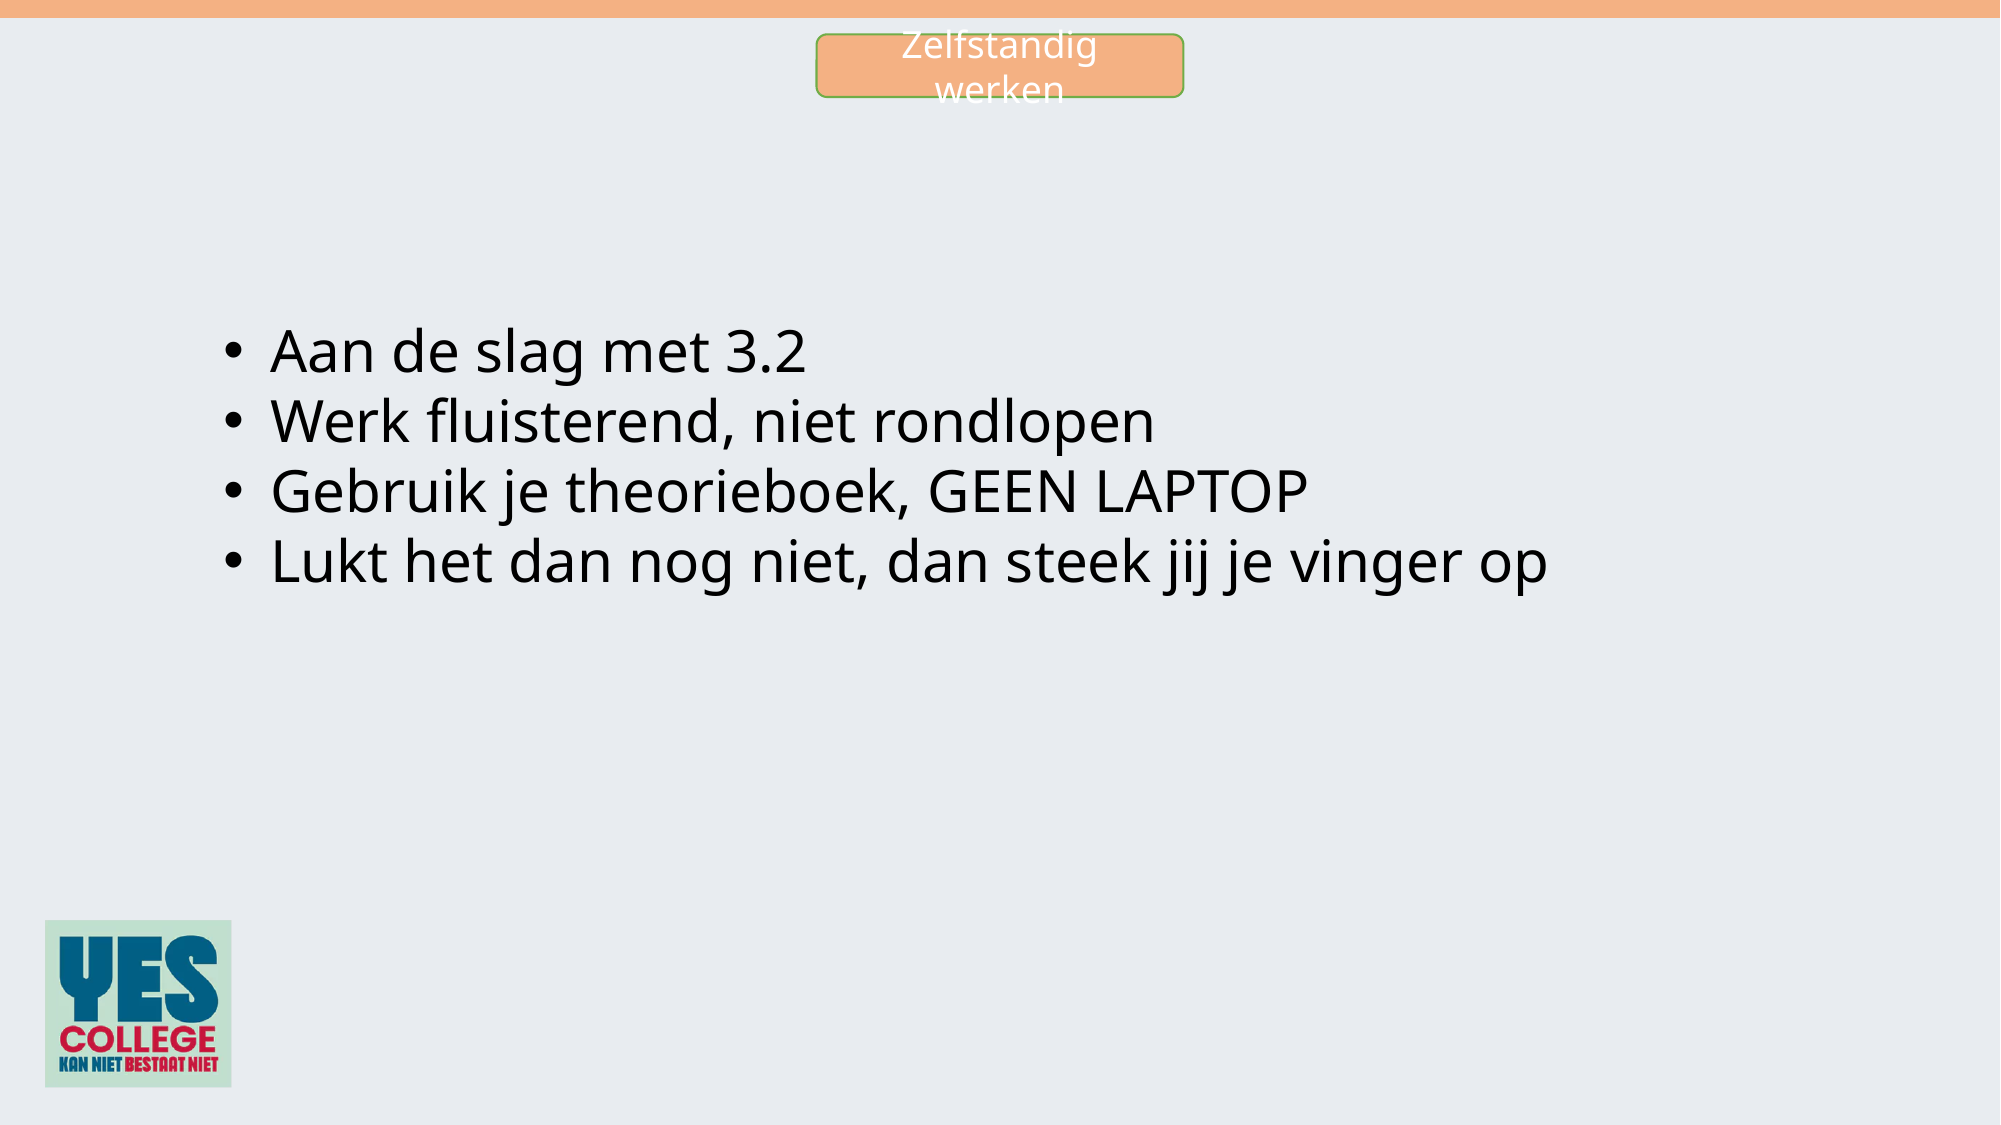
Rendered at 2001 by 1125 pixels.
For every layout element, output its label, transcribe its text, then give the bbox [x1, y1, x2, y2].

picture [0, 913, 356, 1093]
text_box Aan de slag met 3.2 Werk fluisterend, niet rondlopen Gebruik je theorieboek, GEEN LAPTOP Lukt het dan nog niet, dan steek jij je vinger op [208, 306, 1792, 767]
text_box [0, 0, 2000, 18]
text_box Zelfstandig werken [815, 33, 1185, 99]
